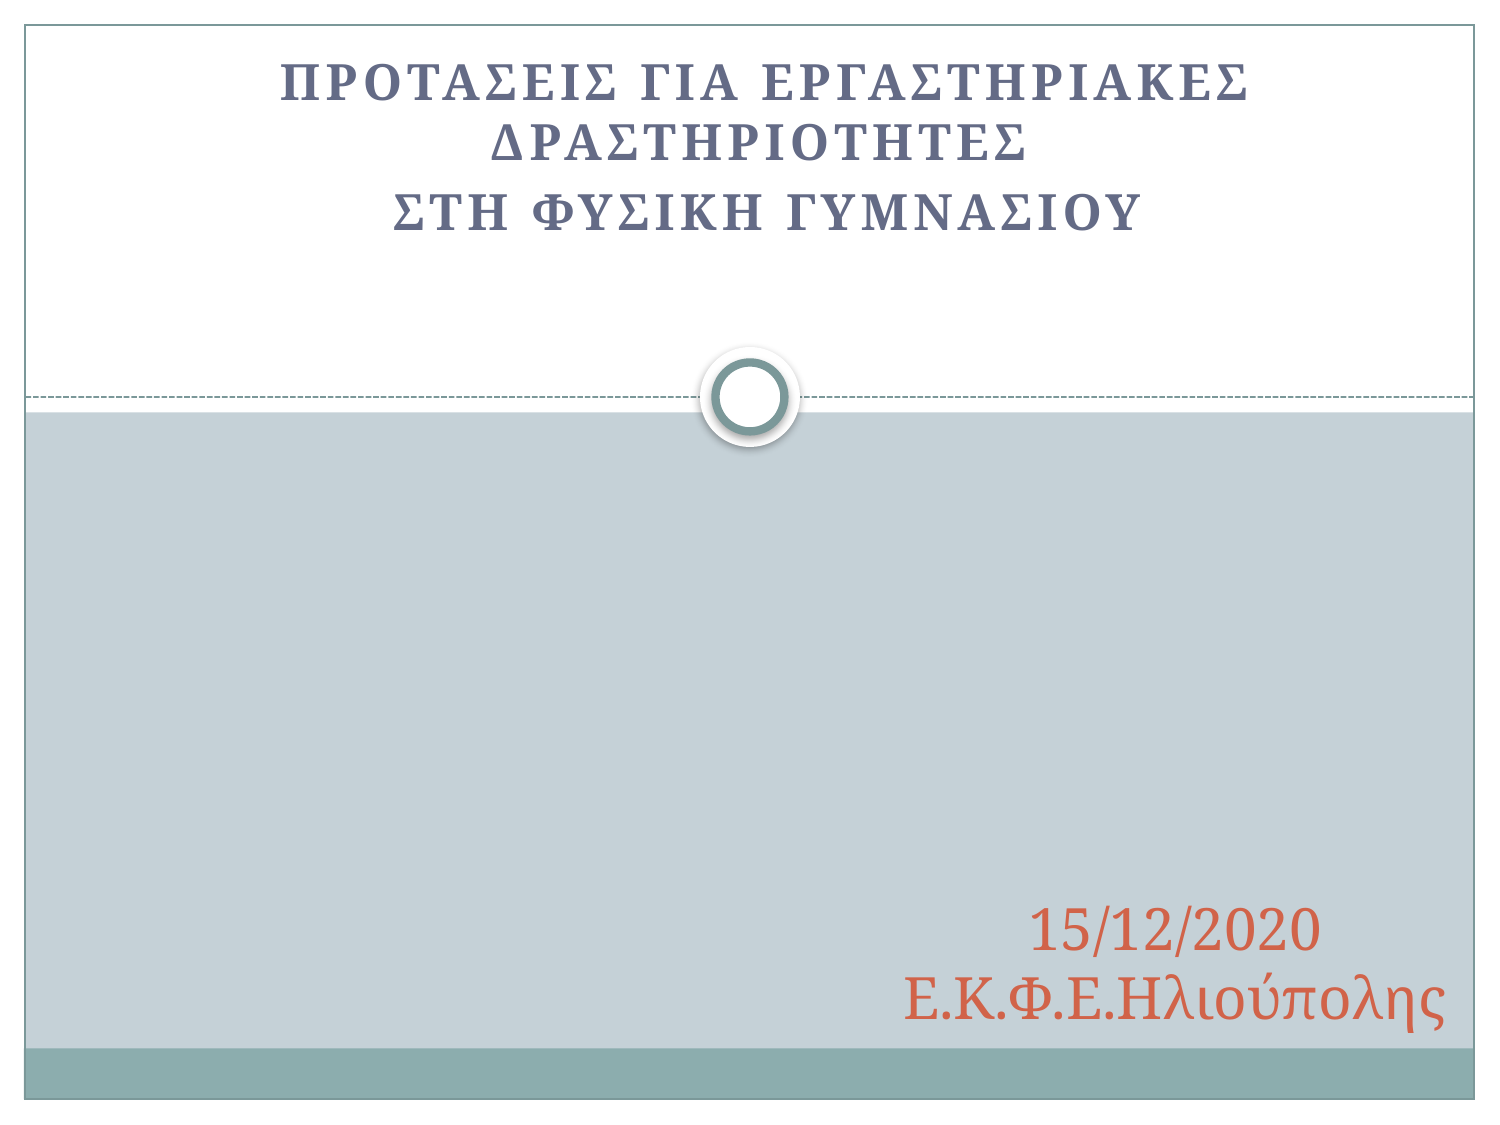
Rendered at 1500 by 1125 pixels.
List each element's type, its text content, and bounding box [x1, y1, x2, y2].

subtitle Προτασεισ για εργαστηριακεσ δραστηριοτητεσ Στη φυσικη γυμνασιου [242, 42, 1293, 331]
title 15/12/2020 Ε.Κ.Φ.Ε.Ηλιούπολης [537, 751, 1500, 1039]
